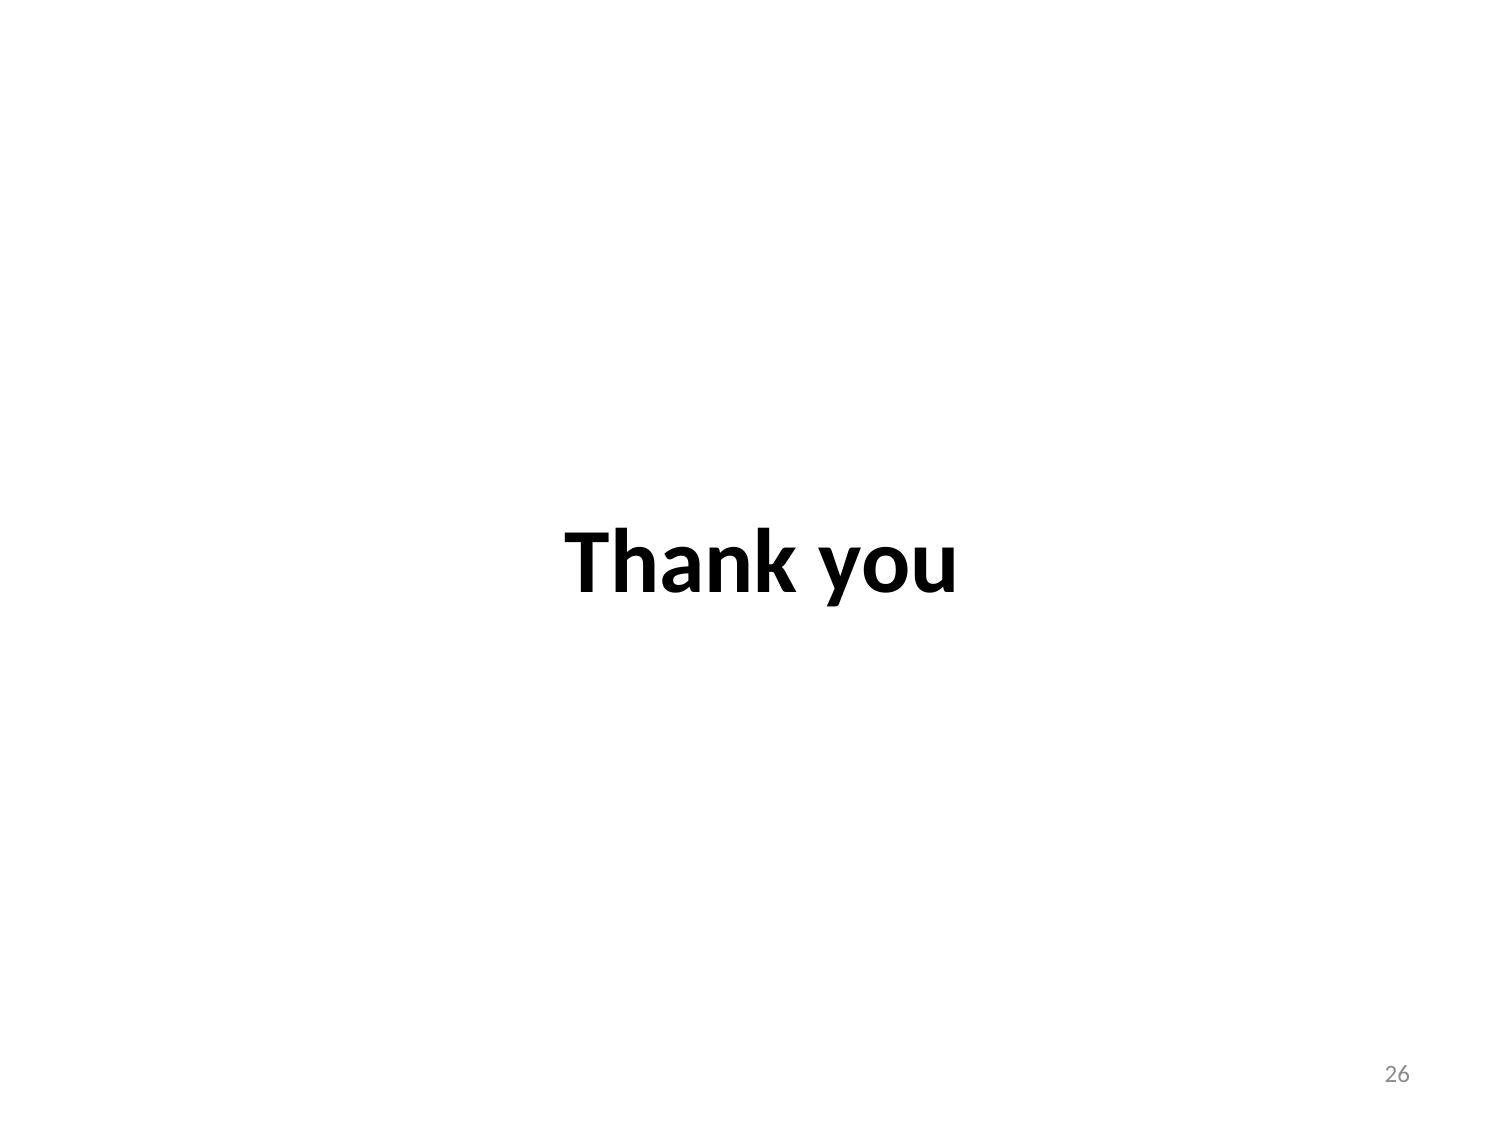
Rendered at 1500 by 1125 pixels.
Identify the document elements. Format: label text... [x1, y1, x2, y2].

slide_number 26 [1074, 1042, 1425, 1103]
title Thank you [87, 462, 1438, 650]
